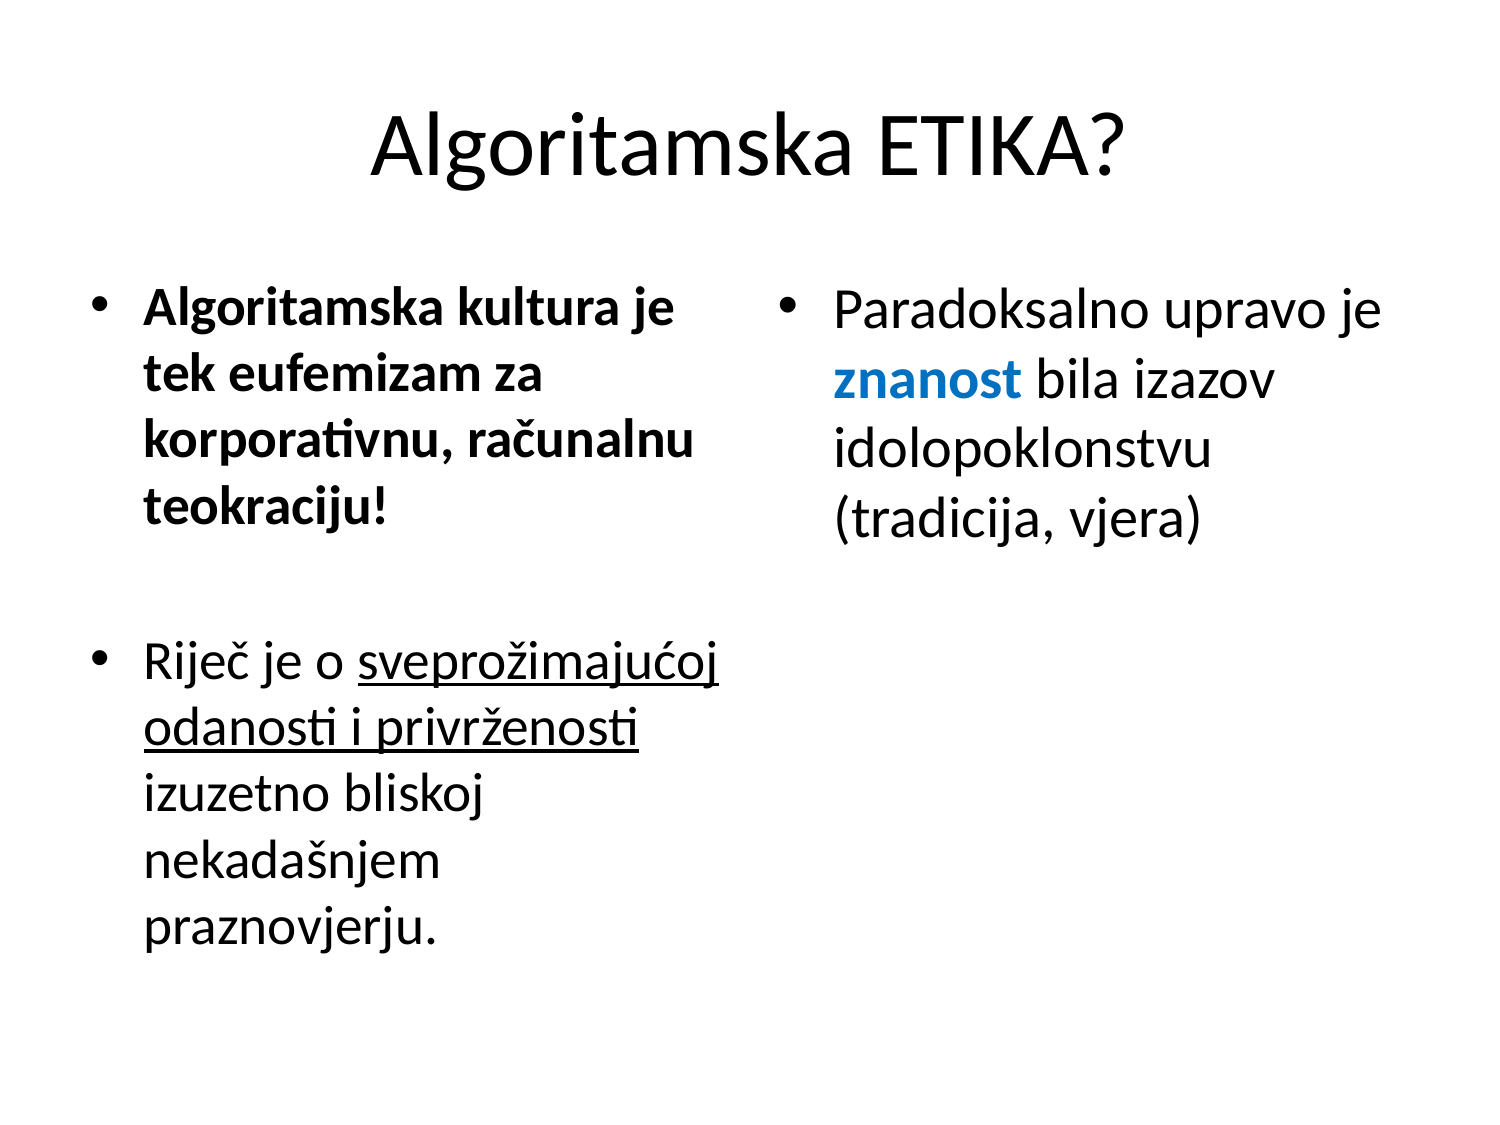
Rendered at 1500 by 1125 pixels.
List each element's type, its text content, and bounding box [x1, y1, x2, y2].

list Paradoksalno upravo je znanost bila izazov idolopoklonstvu (tradicija, vjera) [762, 262, 1425, 1005]
list Algoritamska kultura je tek eufemizam za korporativnu, računalnu teokraciju! Riječ je o sveprožimajućoj odanosti i privrženosti izuzetno bliskoj nekadašnjem praznovjerju. [75, 262, 738, 1005]
title Algoritamska ETIKA? [75, 45, 1425, 233]
